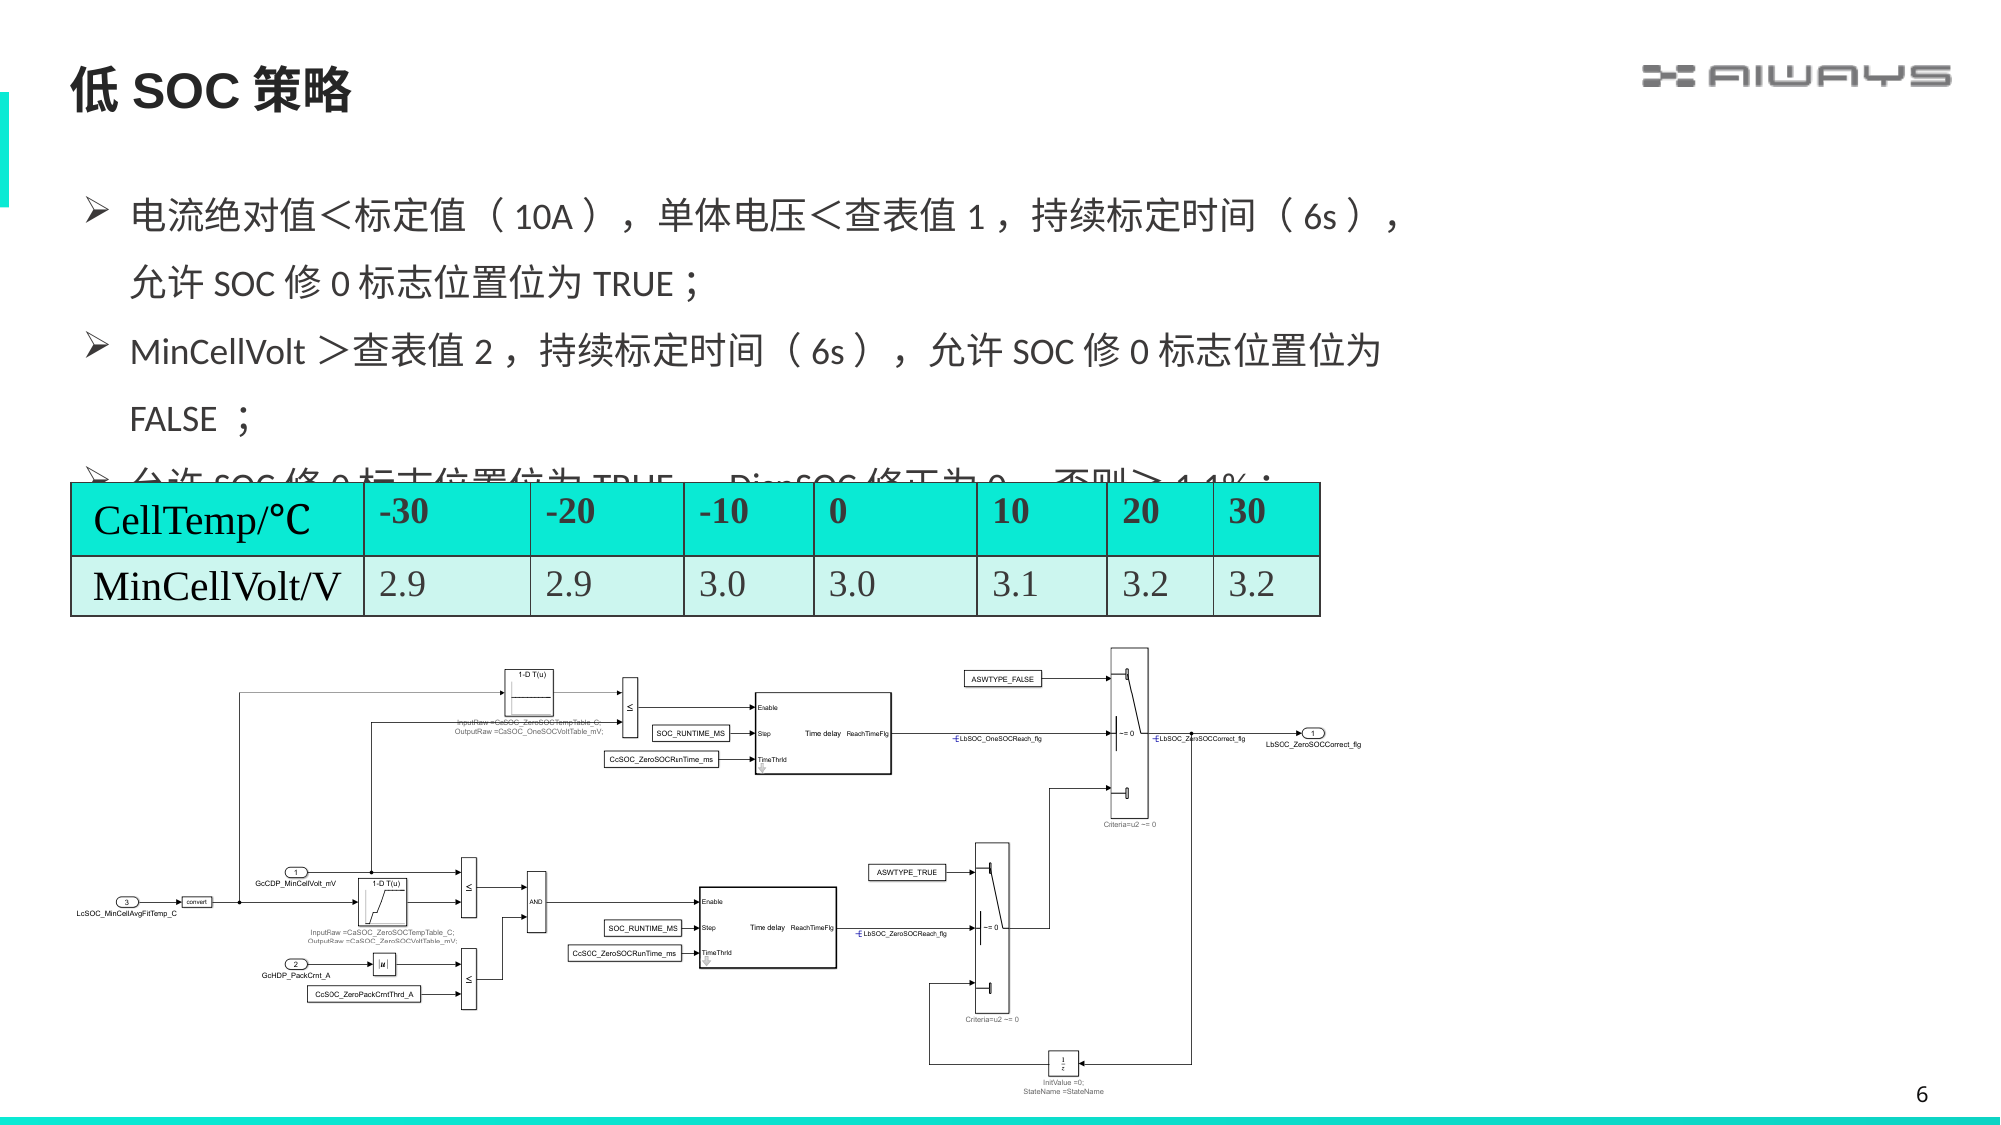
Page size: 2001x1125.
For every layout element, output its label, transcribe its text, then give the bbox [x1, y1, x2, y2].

table_header -10 [685, 483, 813, 555]
table_header 0 [815, 483, 976, 555]
table_header 20 [1108, 483, 1213, 555]
table_cell 2.9 [365, 557, 530, 609]
table_cell 2.9 [531, 557, 683, 609]
table_cell 3.1 [978, 557, 1106, 609]
table_cell 3.0 [685, 557, 813, 609]
picture [70, 609, 1370, 1109]
table_cell 3.0 [815, 557, 976, 609]
table_header -30 [365, 483, 530, 555]
table_header CellTemp/℃ [72, 483, 363, 555]
text_box 低SOC策略 [55, 30, 1944, 147]
picture [1944, 65, 1952, 87]
table_header 10 [978, 483, 1106, 555]
table_cell 3.2 [1214, 557, 1319, 609]
table_header -20 [531, 483, 683, 555]
text_box 电流绝对值＜标定值（10A），单体电压＜查表值1，持续标定时间（6s），允许SOC修0标志位置位为TRUE； MinCellVolt＞查表值2，持续标定时间（6s），允许SOC修0标志位置位为FALSE ； 允许SOC修0标志位置位为TRUE，DispSOC修正为0，否则≥1.1%； [67, 161, 1461, 515]
table_header 30 [1214, 483, 1319, 555]
table_cell MinCellVolt/V [72, 557, 363, 609]
table_cell 3.2 [1108, 557, 1213, 609]
